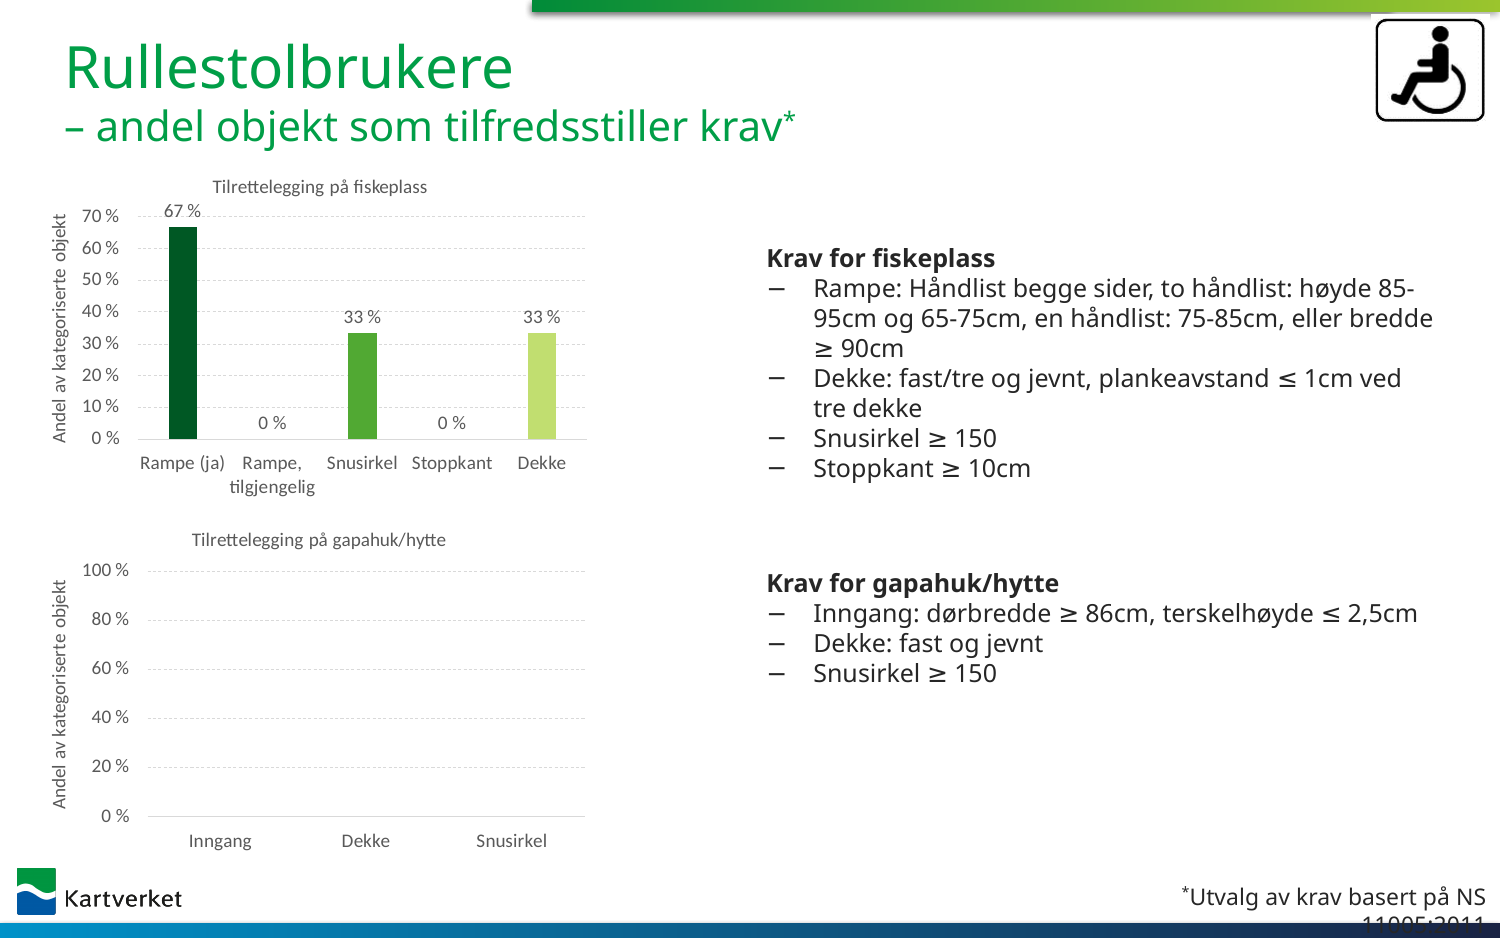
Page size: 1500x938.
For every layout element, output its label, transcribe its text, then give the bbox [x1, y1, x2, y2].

text_box Krav for fiskeplass Rampe: Håndlist begge sider, to håndlist: høyde 85-95cm og 65-75cm, en håndlist: 75-85cm, eller bredde ≥ 90cm Dekke: fast/tre og jevnt, plankeavstand ≤ 1cm ved tre dekke Snusirkel ≥ 150 Stoppkant ≥ 10cm [751, 235, 1452, 490]
text_box *Utvalg av krav basert på NS 11005:2011 [1068, 873, 1500, 938]
picture [41, 166, 598, 505]
text_box Krav for gapahuk/hytte Inngang: dørbredde ≥ 86cm, terskelhøyde ≤ 2,5cm Dekke: fast og jevnt Snusirkel ≥ 150 [751, 560, 1452, 695]
picture [41, 520, 596, 859]
picture [1371, 13, 1491, 127]
text_box Rullestolbrukere – andel objekt som tilfredsstiller krav* [49, 29, 1431, 158]
